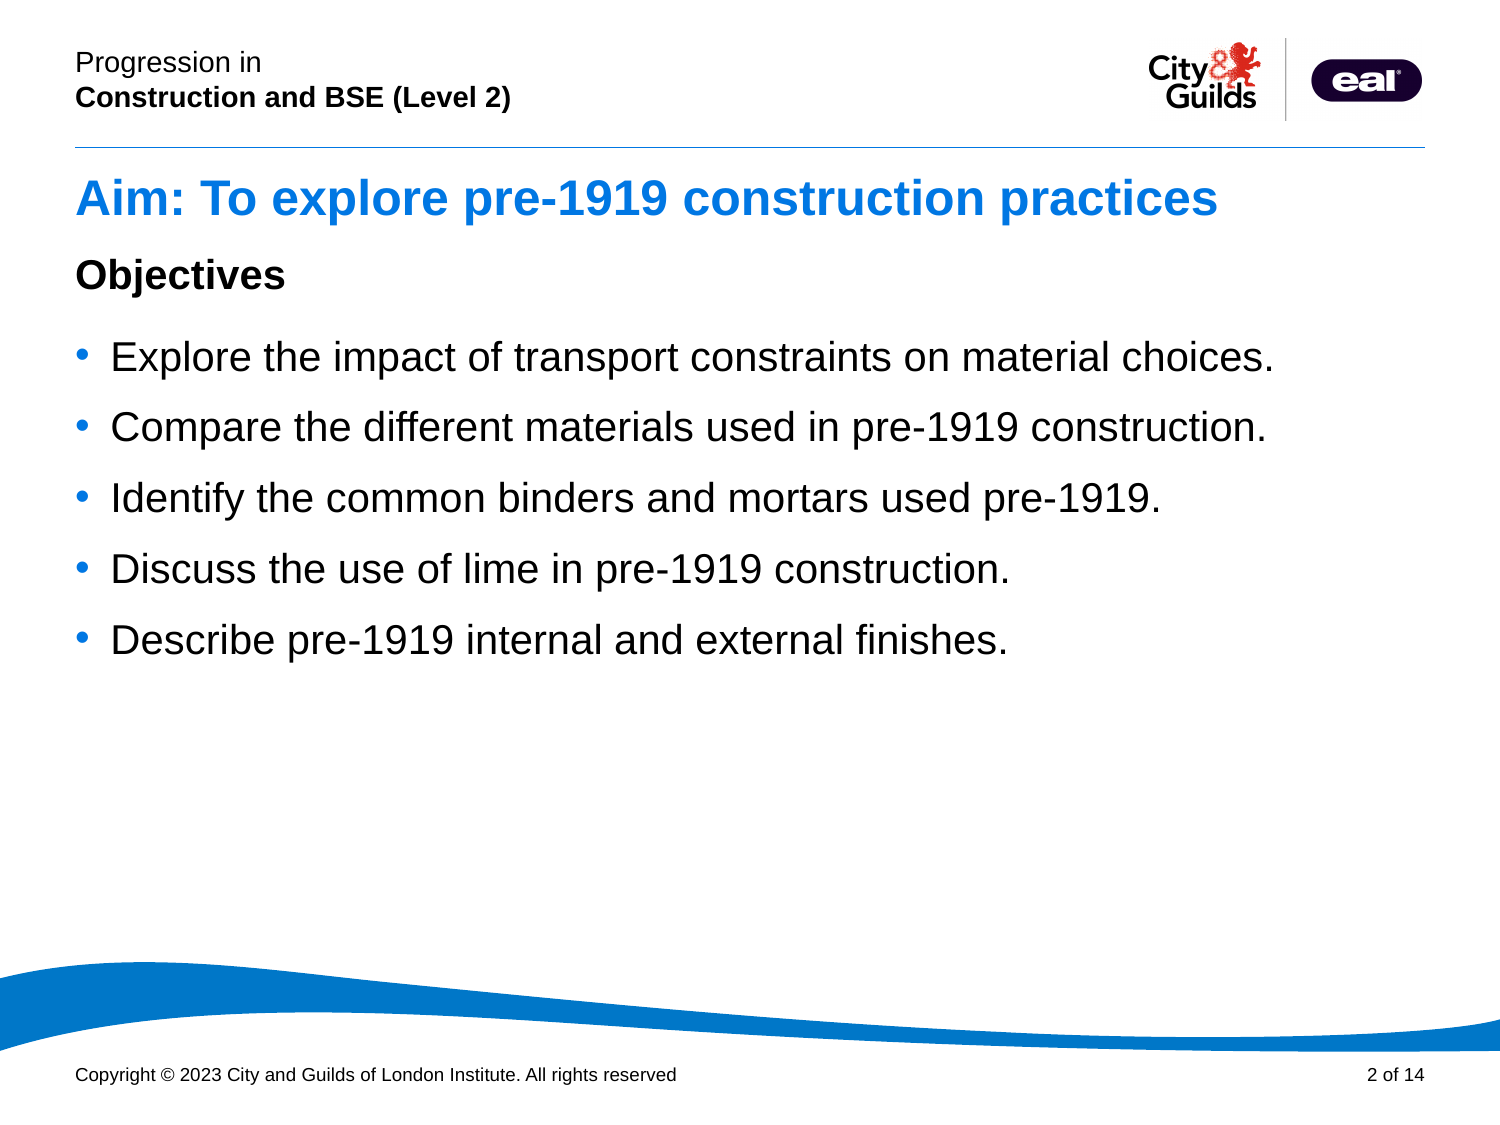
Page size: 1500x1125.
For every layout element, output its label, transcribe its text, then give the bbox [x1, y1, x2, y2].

list Objectives Explore the impact of transport constraints on material choices. Compare the different materials used in pre-1919 construction. Identify the common binders and mortars used pre-1919. Discuss the use of lime in pre-1919 construction. Describe pre-1919 internal and external finishes. [74, 247, 1426, 946]
title Aim: To explore pre-1919 construction practices [74, 165, 1426, 229]
picture [1149, 38, 1422, 121]
